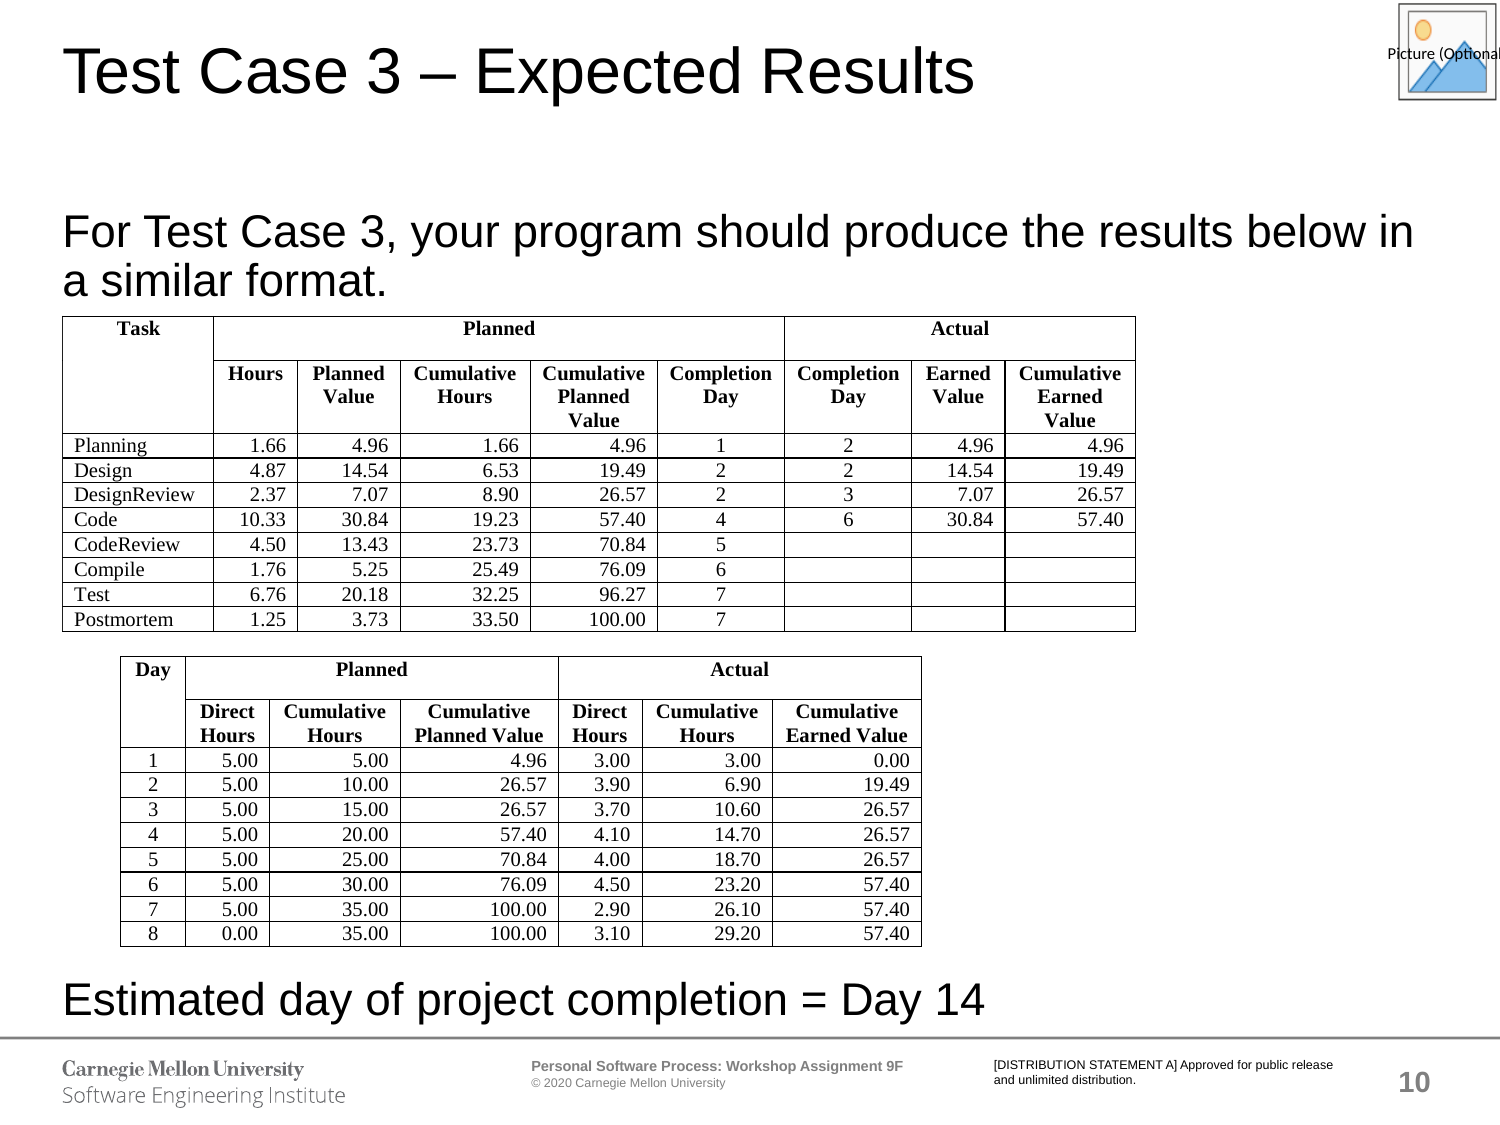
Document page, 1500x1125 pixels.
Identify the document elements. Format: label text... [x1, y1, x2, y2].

title Test Case 3 – Expected Results [62, 37, 1338, 182]
list For Test Case 3, your program should produce the results below in a similar format. Estimated day of project completion = Day 14 [62, 207, 1431, 1007]
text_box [62, 315, 1183, 976]
picture [1394, 0, 1500, 105]
